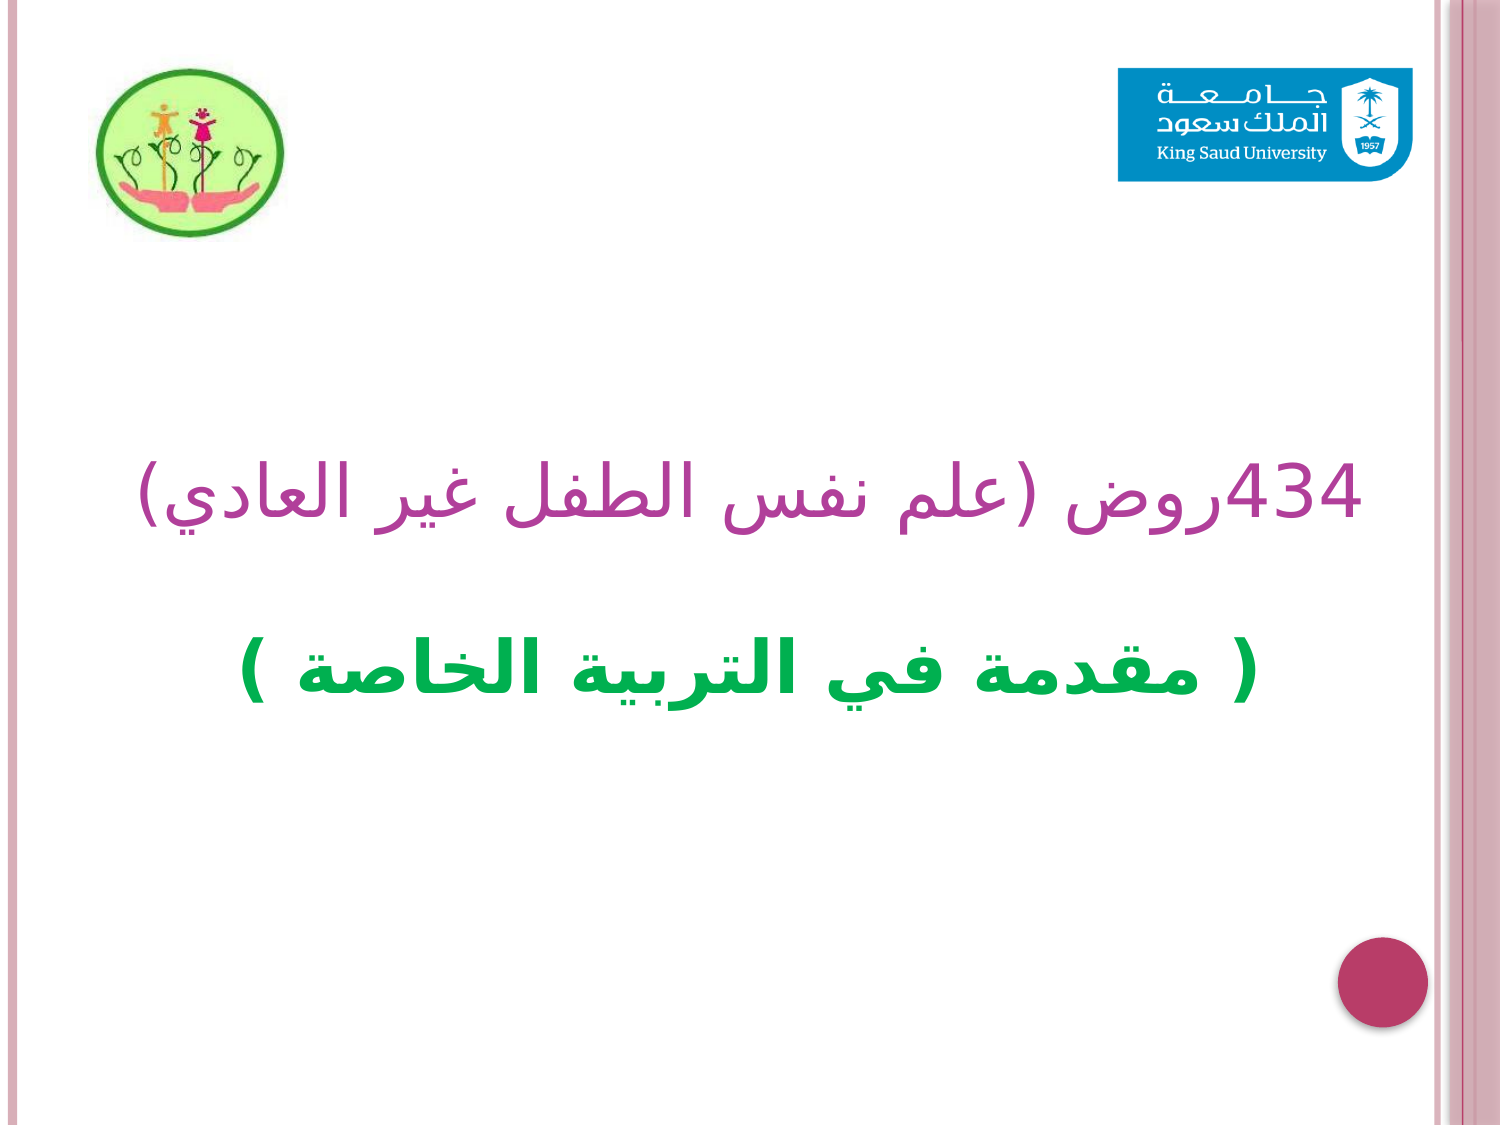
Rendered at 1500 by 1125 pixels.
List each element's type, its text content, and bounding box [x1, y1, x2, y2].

picture [87, 54, 291, 243]
title 434روض (علم نفس الطفل غير العادي) ( مقدمة في التربية الخاصة ) [112, 349, 1388, 717]
picture [1115, 65, 1414, 185]
